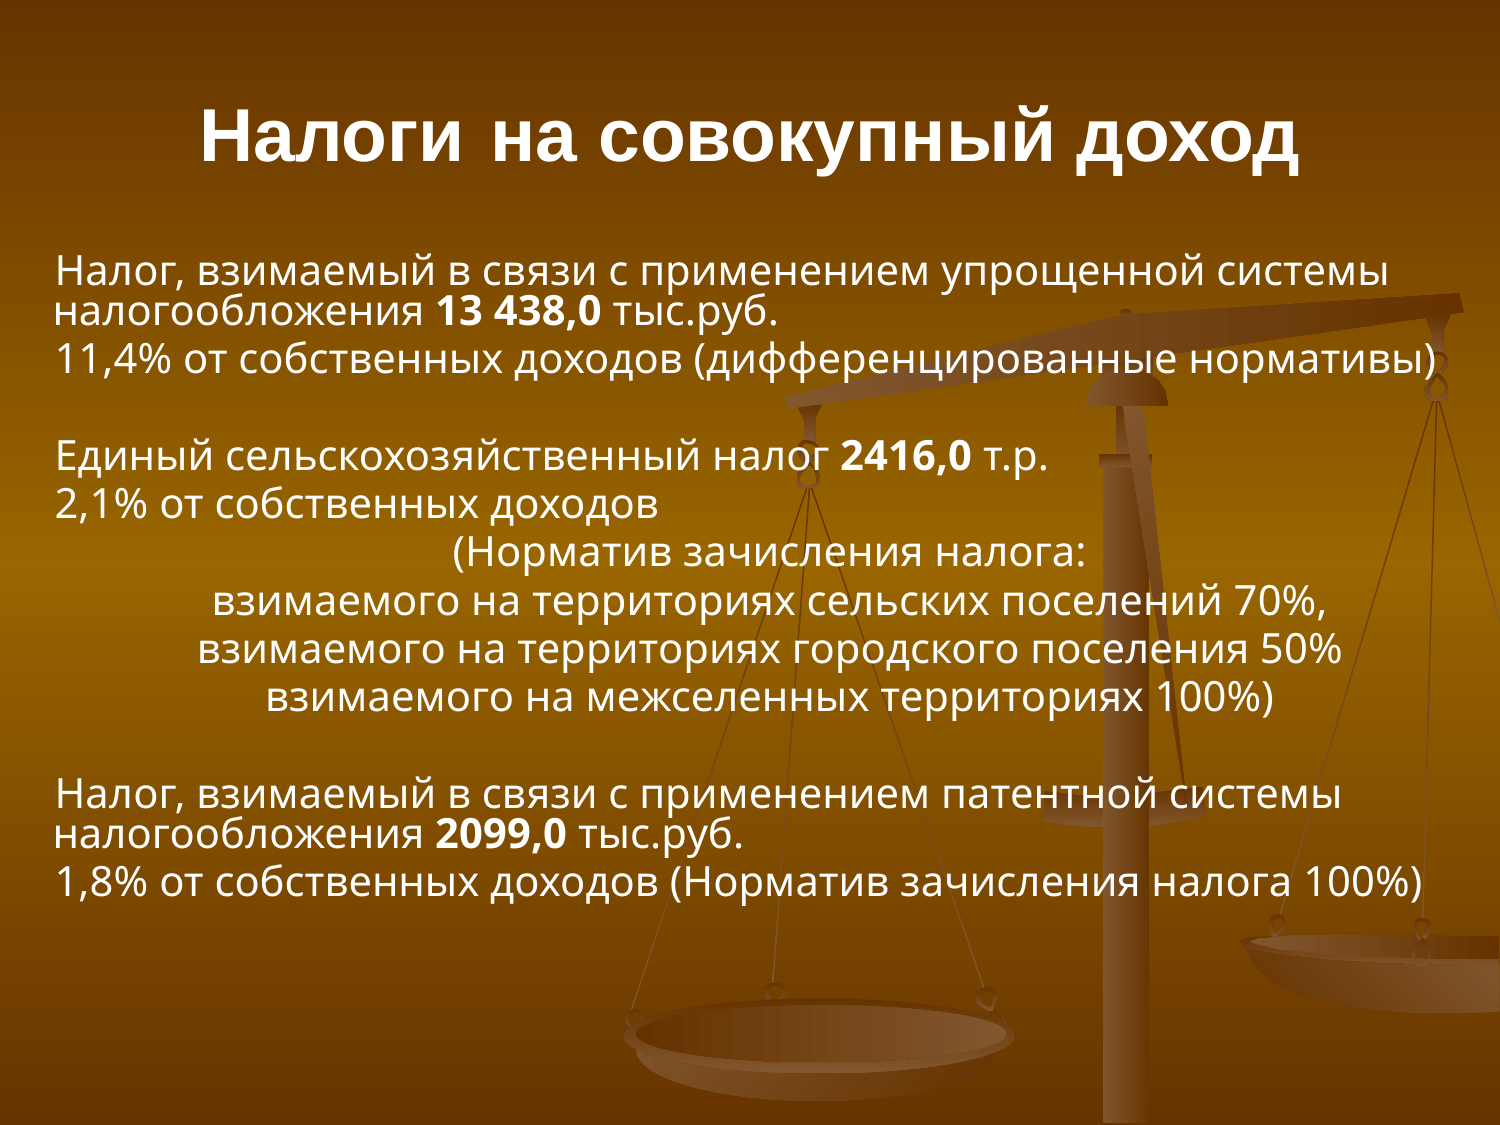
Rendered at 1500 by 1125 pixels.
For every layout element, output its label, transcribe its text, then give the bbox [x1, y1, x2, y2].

title Налоги на совокупный доход [74, 47, 1426, 187]
list Налог, взимаемый в связи с применением упрощенной системы налогообложения 13 438,0 тыс.руб. 11,4% от собственных доходов (дифференцированные нормативы) Единый сельскохозяйственный налог 2416,0 т.р. 2,1% от собственных доходов (Норматив зачисления налога: взимаемого на территориях сельских поселений 70%, взимаемого на территориях городского поселения 50% взимаемого на межселенных территориях 100%) Налог, взимаемый в связи с применением патентной системы налогообложения 2099,0 тыс.руб. 1,8% от собственных доходов (Норматив зачисления налога 100%) [37, 187, 1500, 1125]
